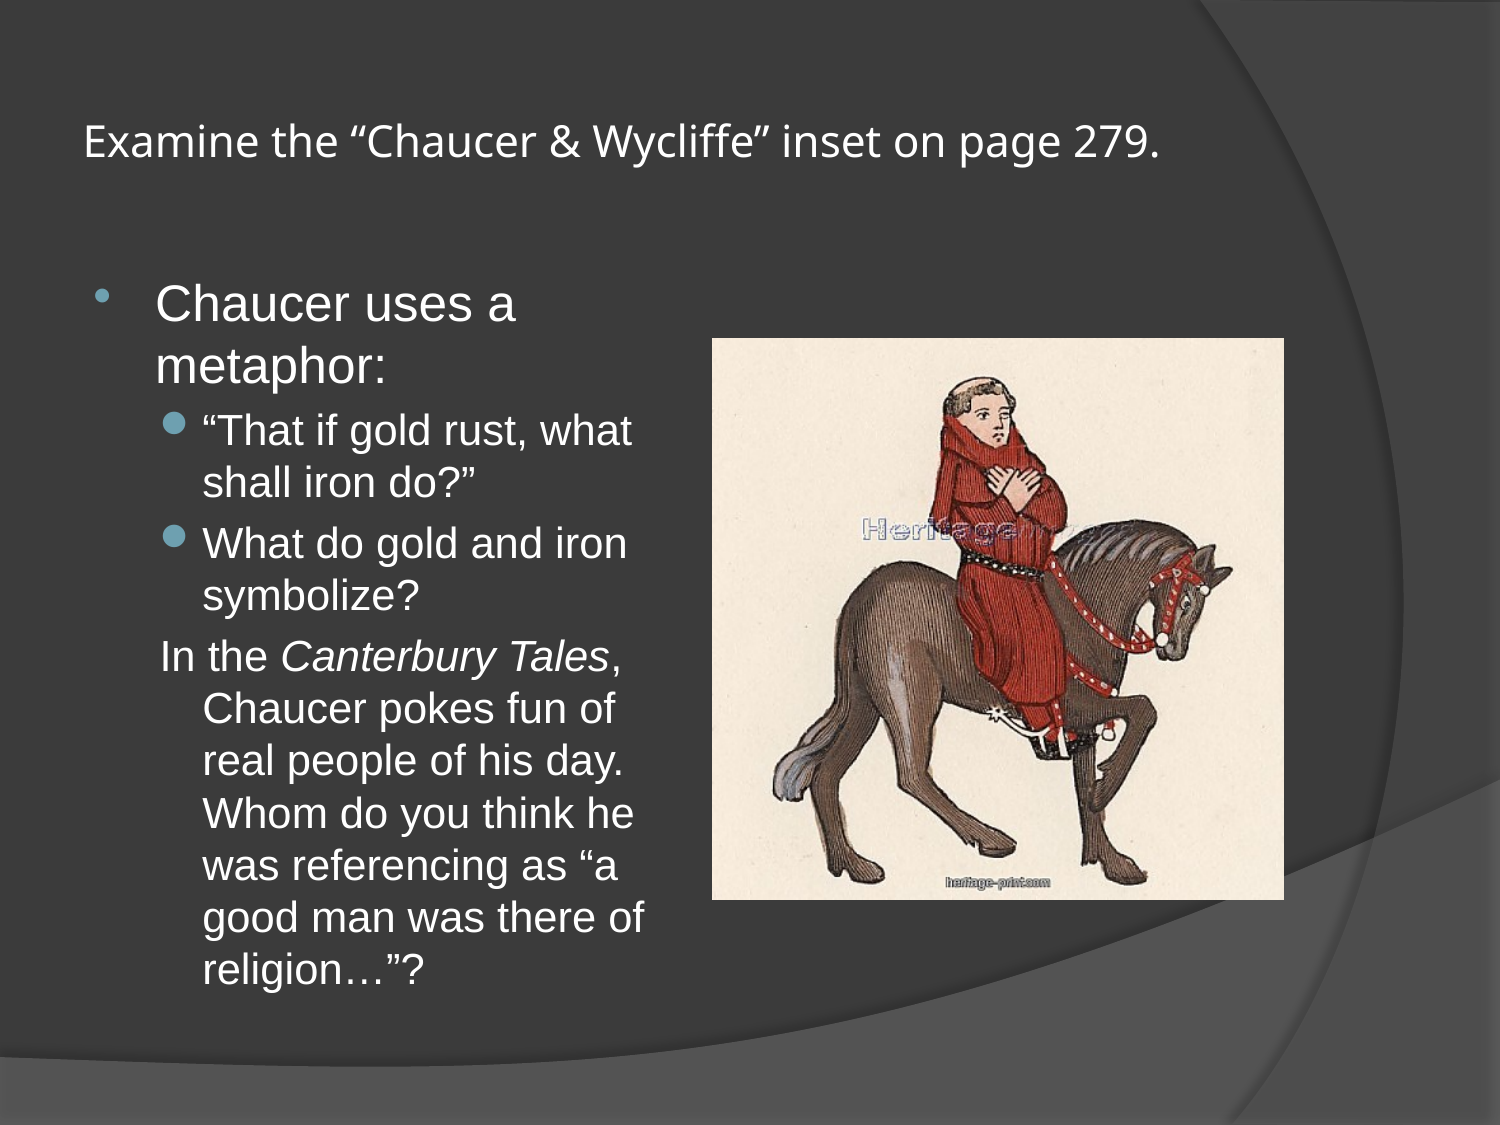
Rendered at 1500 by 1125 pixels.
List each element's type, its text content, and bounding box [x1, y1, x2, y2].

title Examine the “Chaucer & Wycliffe” inset on page 279. [75, 50, 1300, 238]
picture [712, 338, 1284, 901]
list Chaucer uses a metaphor: “That if gold rust, what shall iron do?” What do gold and iron symbolize? In the Canterbury Tales, Chaucer pokes fun of real people of his day. Whom do you think he was referencing as “a good man was there of religion…”? [75, 262, 675, 1005]
